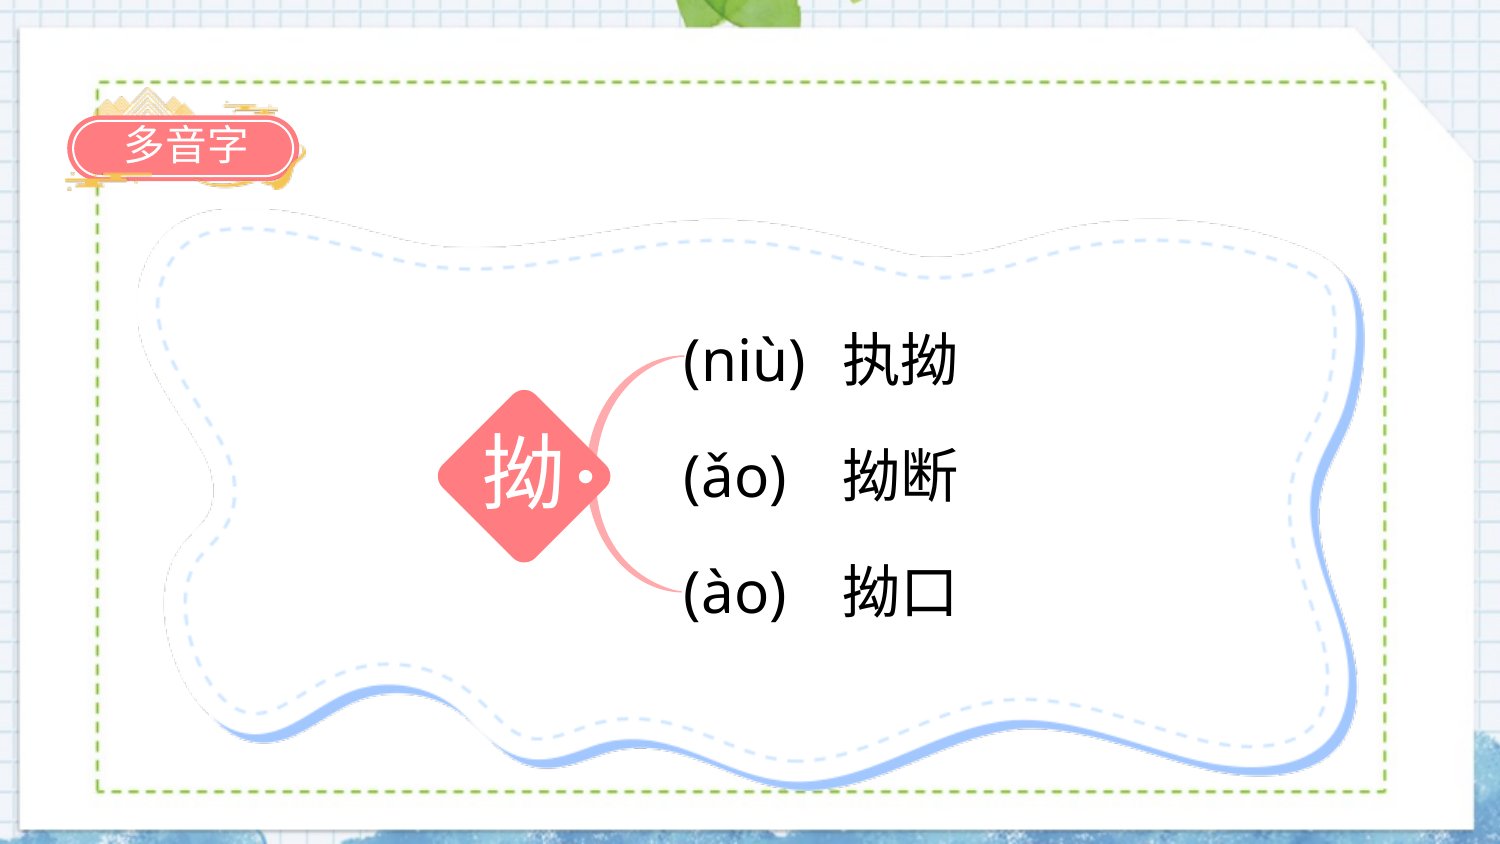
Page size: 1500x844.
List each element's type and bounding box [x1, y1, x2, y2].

text_box [65, 87, 306, 191]
text_box [668, 547, 999, 634]
picture [0, 0, 1500, 844]
text_box [669, 431, 1023, 518]
text_box [668, 315, 999, 402]
text_box [446, 410, 602, 542]
